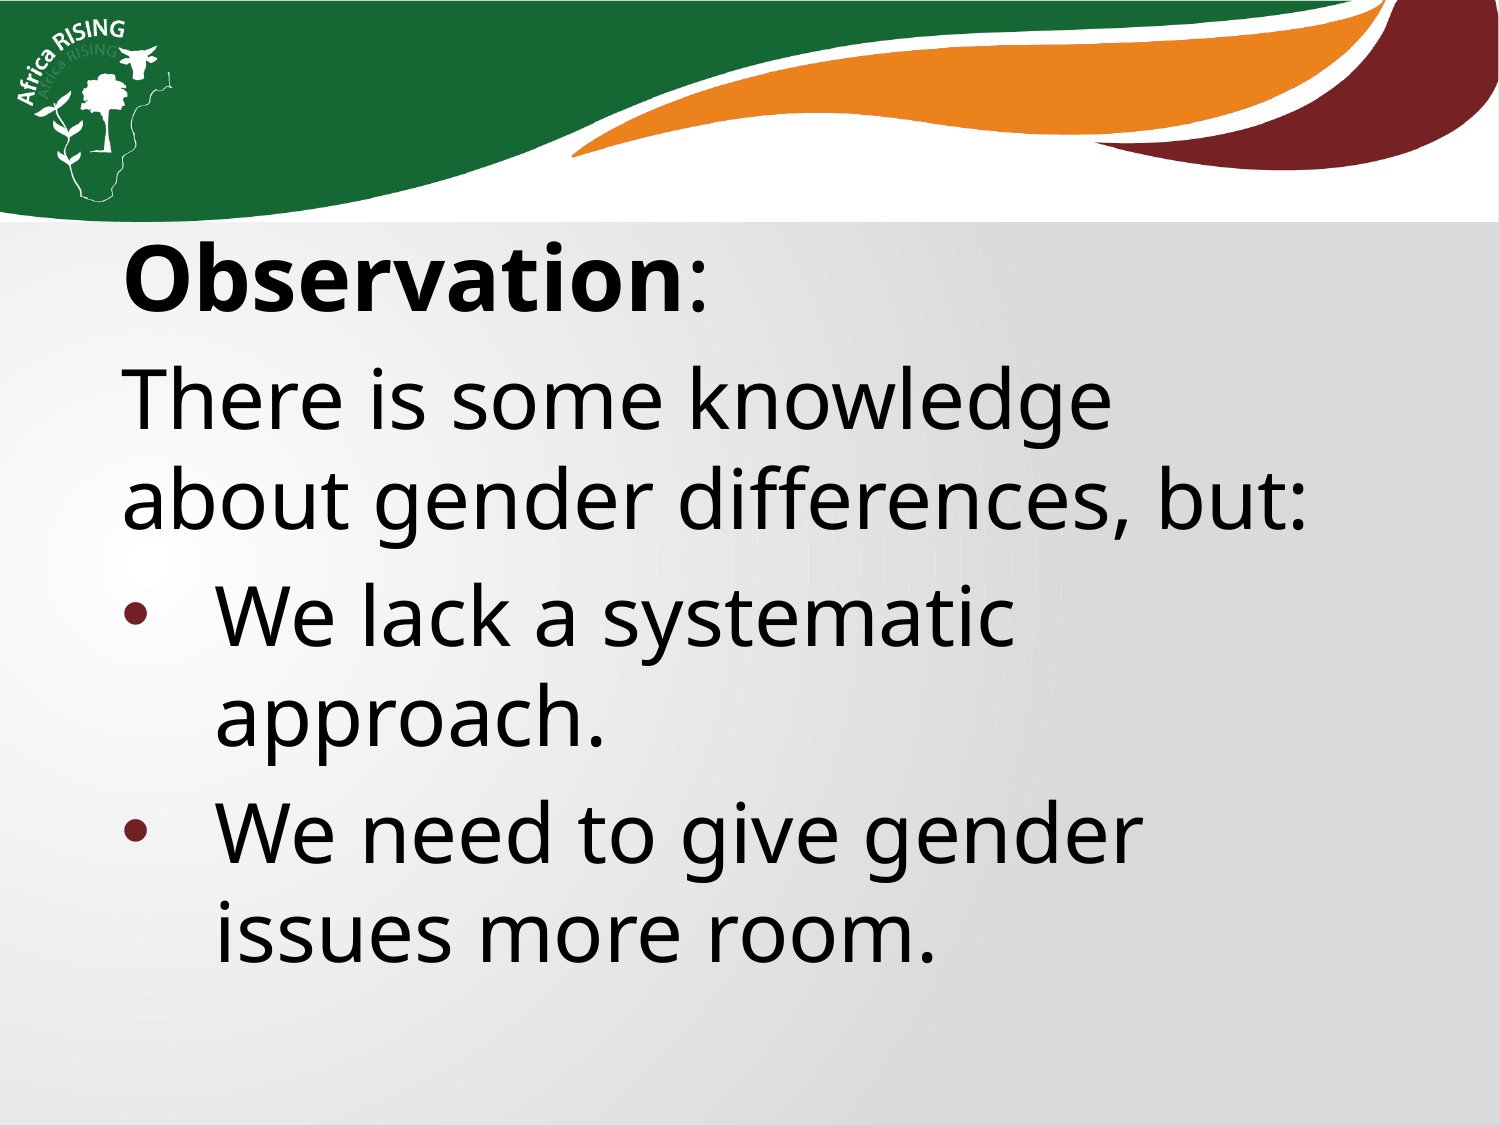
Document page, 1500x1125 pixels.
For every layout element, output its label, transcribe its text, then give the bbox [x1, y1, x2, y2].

list Observation: There is some knowledge about gender differences, but: We lack a systematic approach. We need to give gender issues more room. [87, 212, 1363, 350]
picture [0, 0, 1499, 222]
